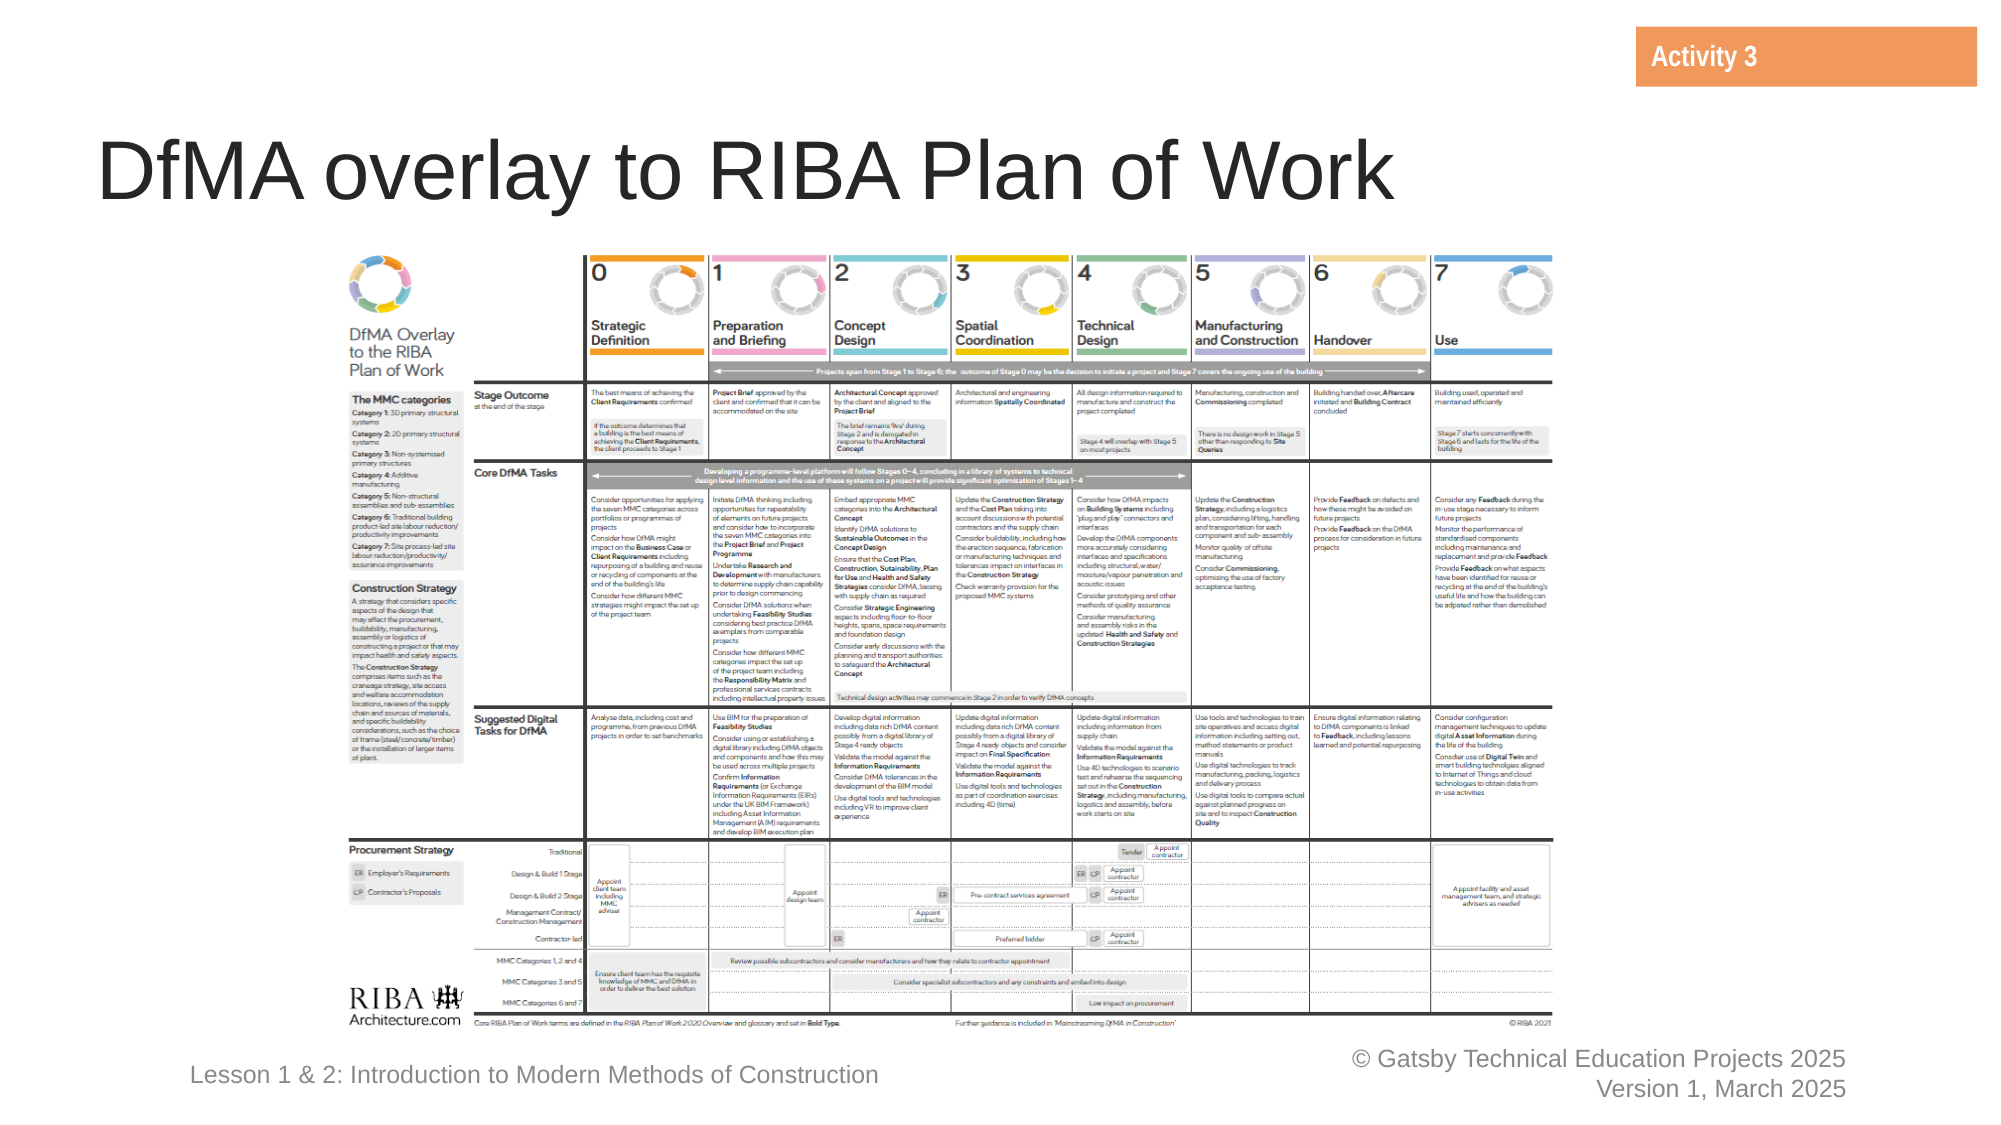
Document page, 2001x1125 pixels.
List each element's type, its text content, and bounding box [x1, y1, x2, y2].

title DfMA overlay to RIBA Plan of Work [81, 63, 1807, 282]
list Lesson 1 & 2: Introduction to Modern Methods of Construction [137, 1042, 931, 1103]
picture [310, 224, 1598, 1043]
list Activity 3 [1636, 26, 1978, 87]
